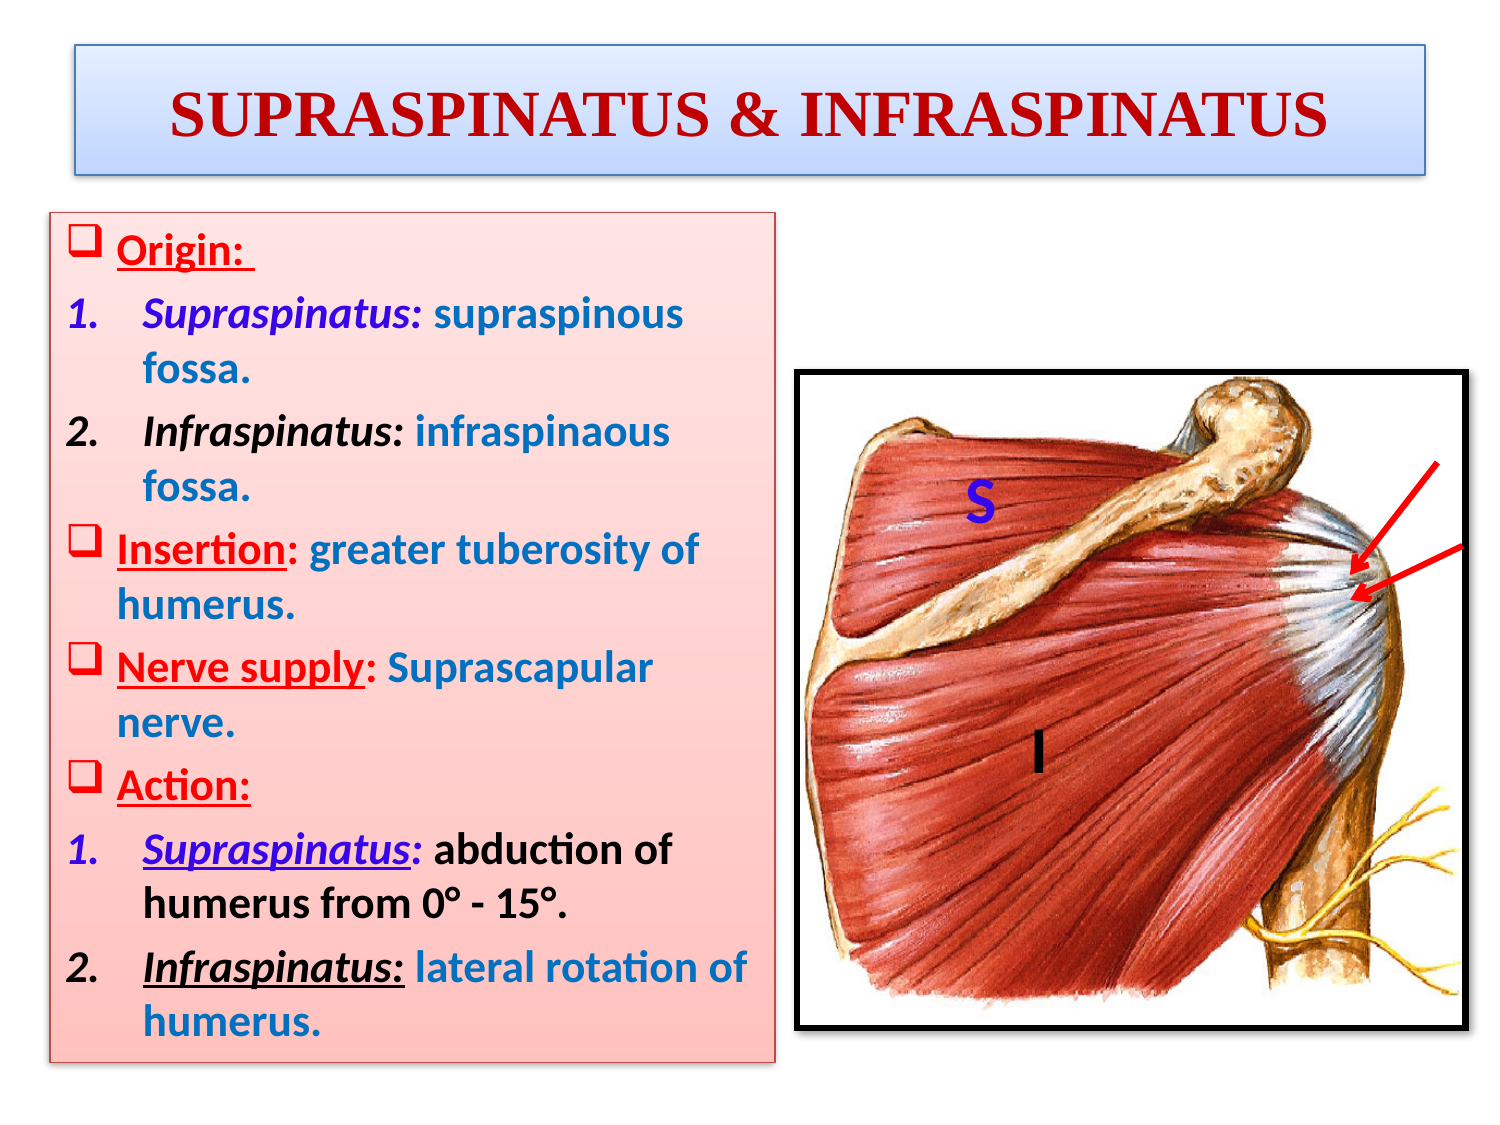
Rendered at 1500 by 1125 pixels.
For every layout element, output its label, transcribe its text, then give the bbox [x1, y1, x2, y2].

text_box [1349, 545, 1463, 601]
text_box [1349, 462, 1438, 545]
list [799, 374, 1463, 1026]
title SUPRASPINATUS & INFRASPINATUS [74, 44, 1426, 176]
list Origin: Supraspinatus: supraspinous fossa. Infraspinatus: infraspinaous fossa. Insertion: greater tuberosity of humerus. Nerve supply: Suprascapular nerve. Action: Supraspinatus: abduction of humerus from 0° - 15°. Infraspinatus: lateral rotation of humerus. [49, 212, 776, 1063]
